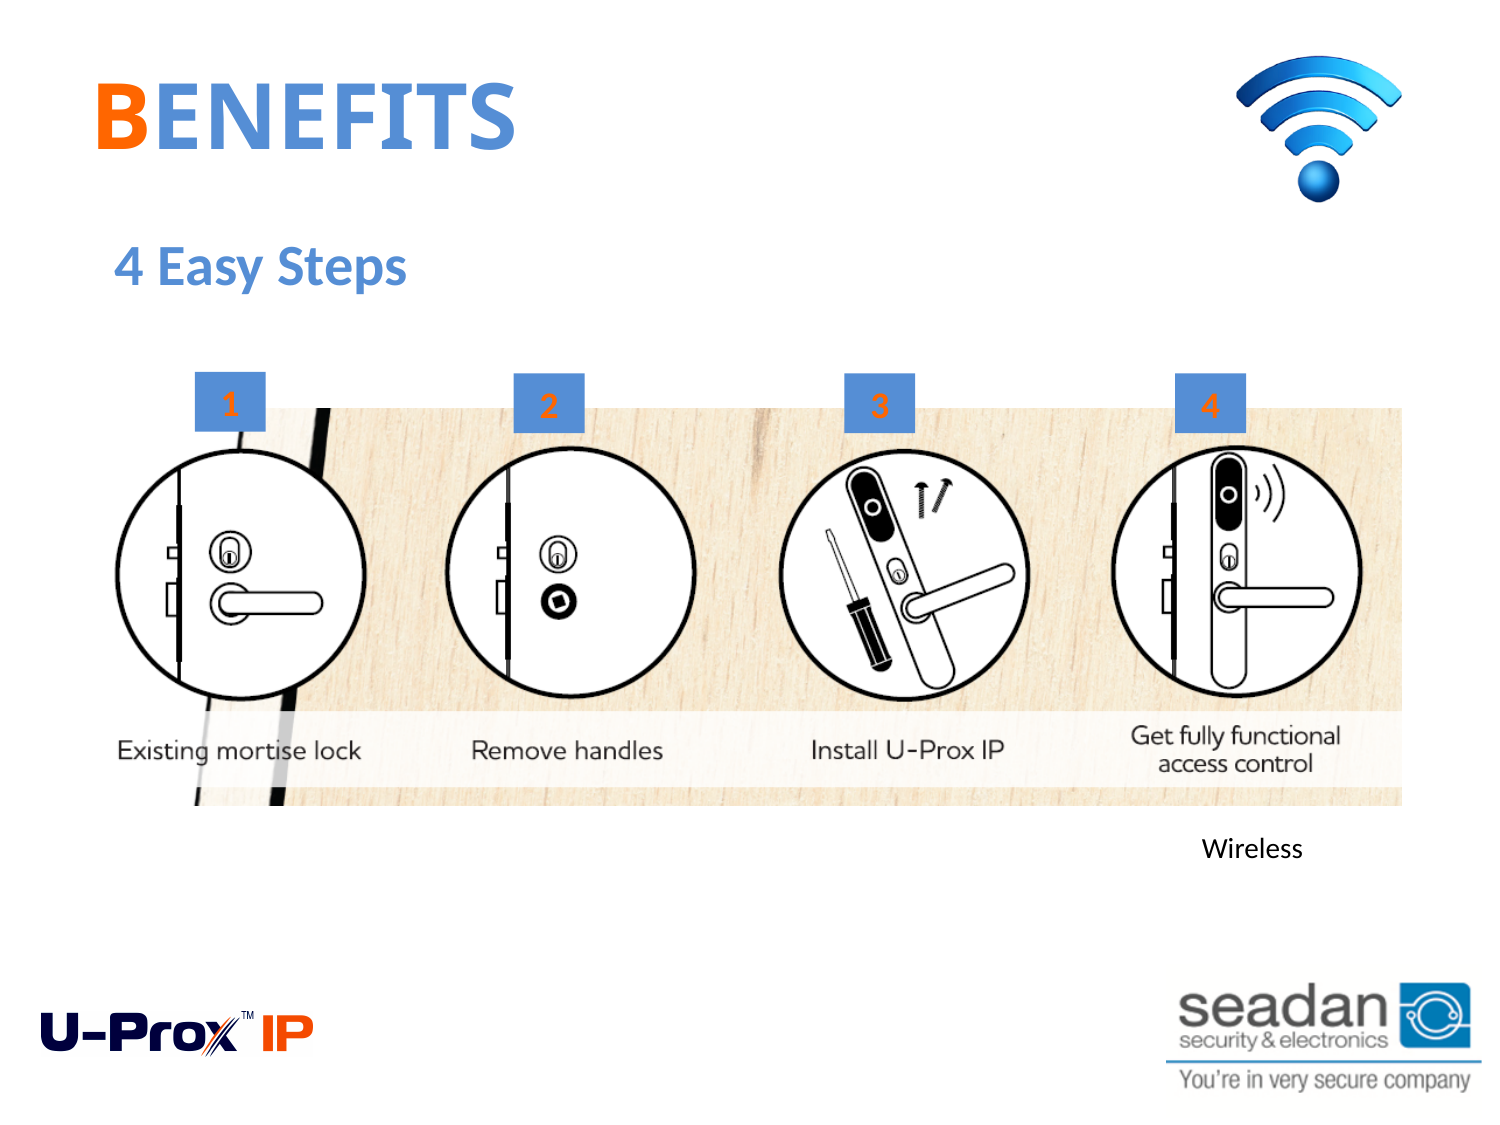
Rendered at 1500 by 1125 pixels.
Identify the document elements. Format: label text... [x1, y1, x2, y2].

text_box 4 Easy Steps [100, 219, 880, 305]
text_box 3 [844, 373, 916, 407]
title BENEFITS [75, 19, 1425, 207]
picture [76, 408, 1403, 806]
picture [1166, 964, 1483, 1118]
picture [1210, 42, 1424, 213]
text_box 1 [194, 371, 266, 407]
text_box Wireless [1187, 822, 1447, 872]
text_box 4 [1175, 373, 1247, 407]
picture [41, 1011, 313, 1057]
text_box 2 [513, 373, 585, 407]
